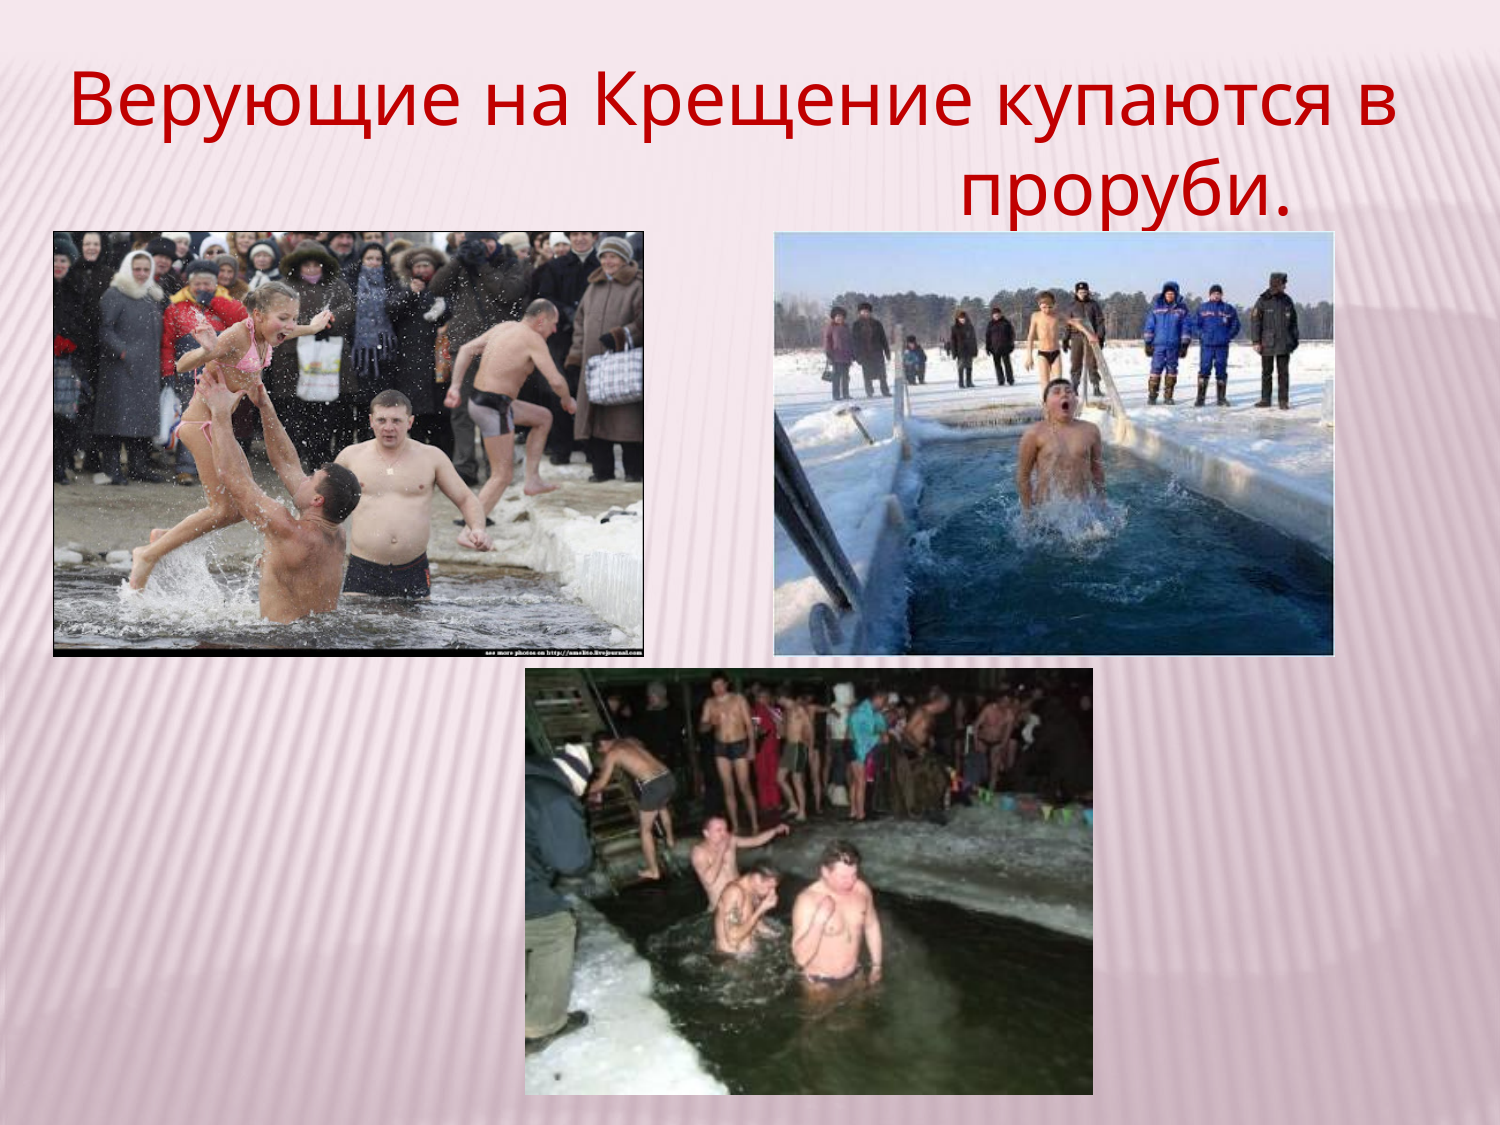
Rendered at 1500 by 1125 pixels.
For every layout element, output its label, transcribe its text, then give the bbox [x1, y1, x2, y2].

picture [52, 231, 644, 658]
picture [525, 668, 1093, 1095]
text_box Верующие на Крещение купаются в проруби. [41, 42, 1436, 238]
picture [773, 231, 1335, 658]
